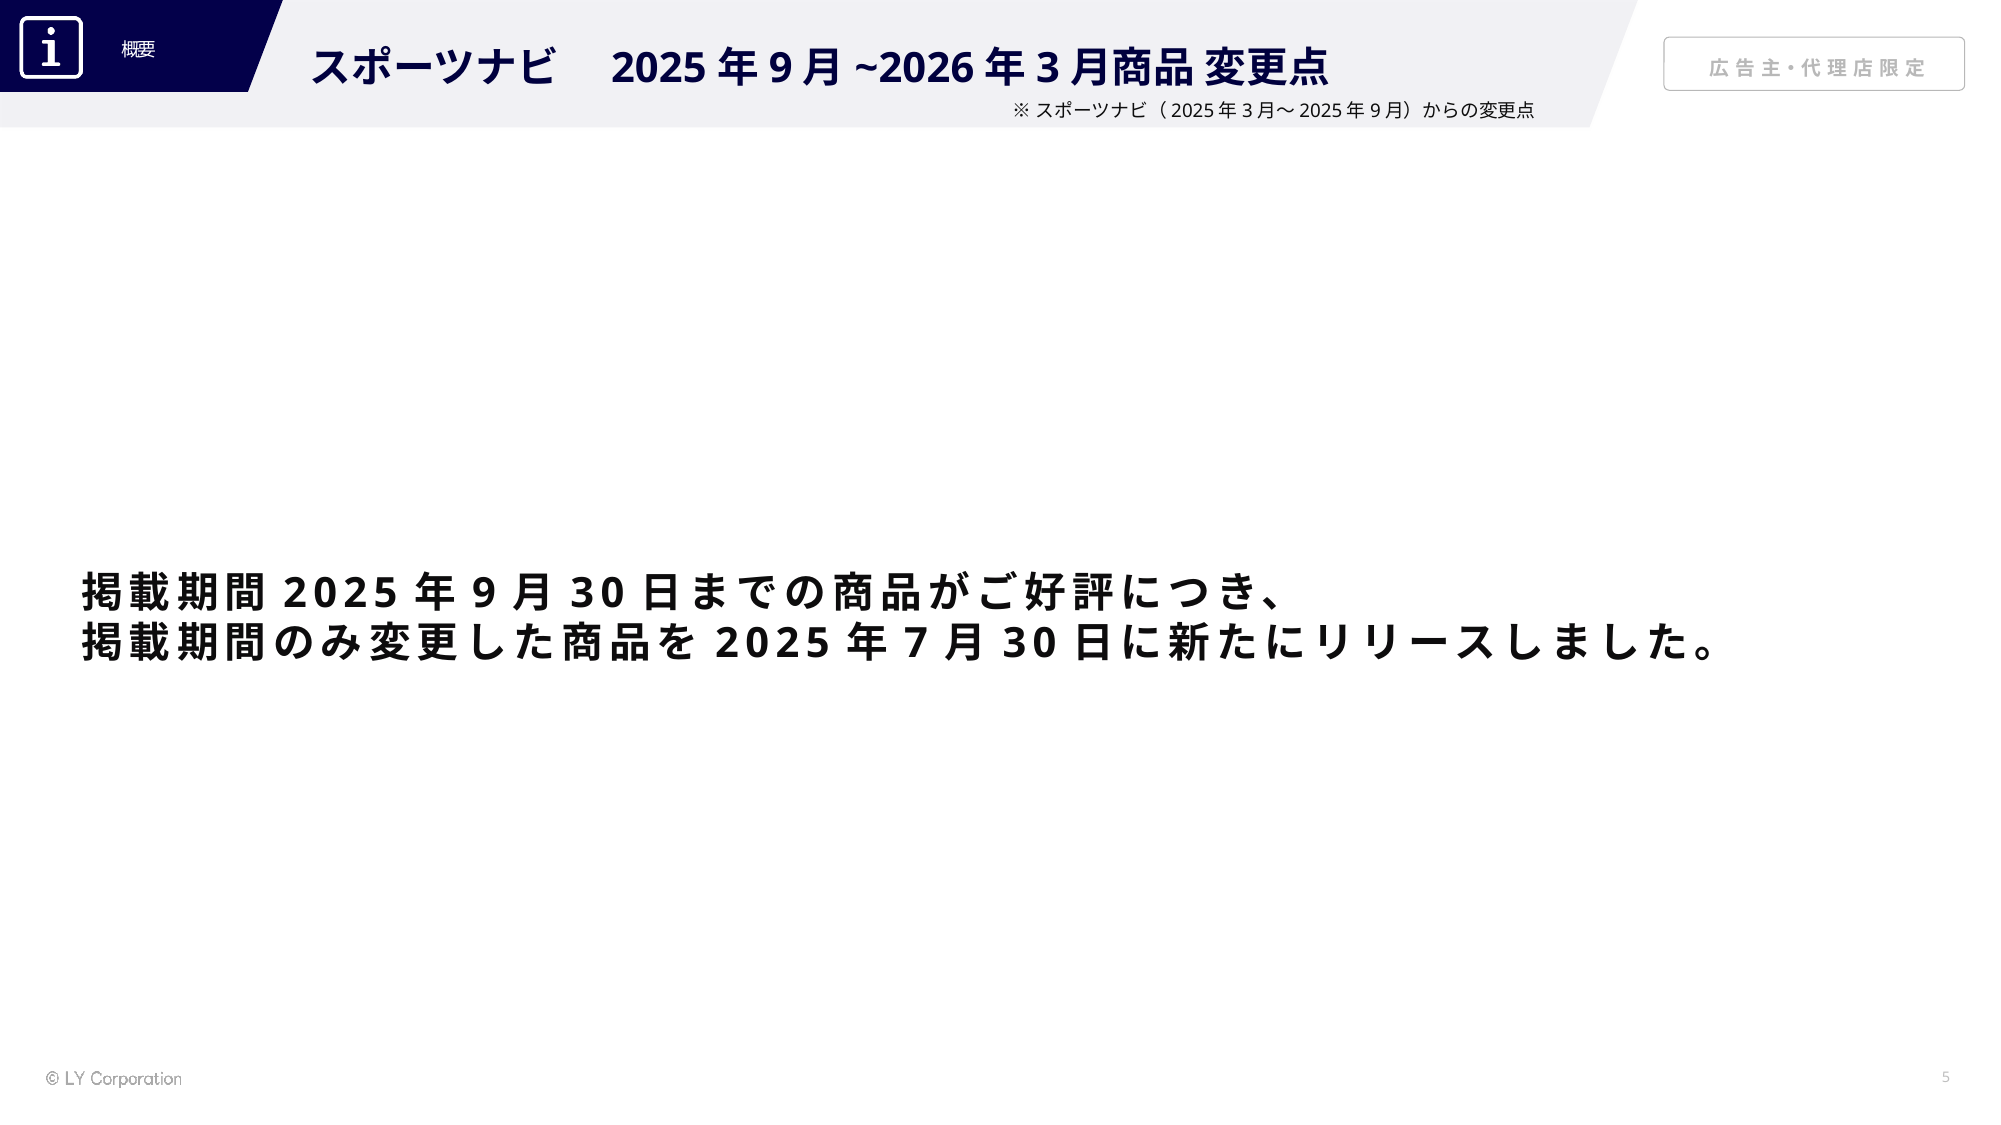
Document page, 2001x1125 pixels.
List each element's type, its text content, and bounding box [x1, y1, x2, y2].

list スポーツナビ 2025年9月~2026年3月商品 変更点 [309, 41, 1645, 97]
picture [46, 1071, 181, 1088]
text_box 概要 [97, 13, 180, 81]
text_box 掲載期間2025年9月30日までの商品がご好評につき、 掲載期間のみ変更した商品を2025年7月30日に新たにリリースしました。 [78, 562, 1922, 668]
text_box ※スポーツナビ（2025年3月～2025年9月）からの変更点 [1012, 96, 1536, 122]
picture [9, 5, 92, 87]
